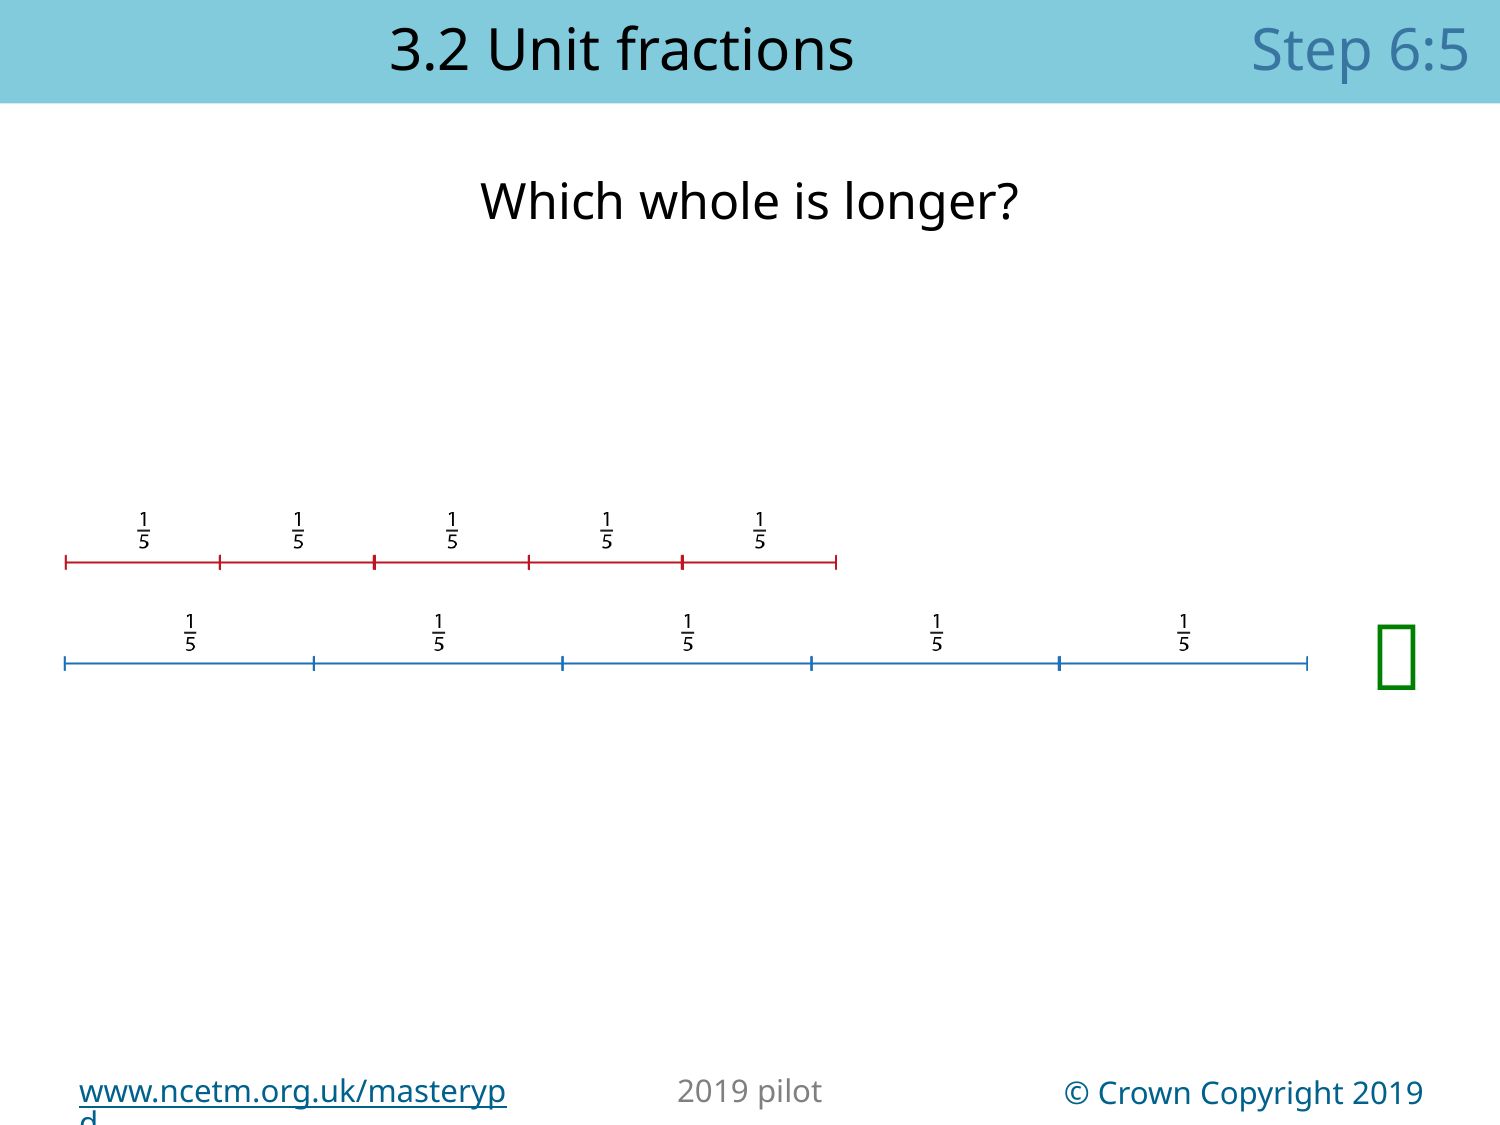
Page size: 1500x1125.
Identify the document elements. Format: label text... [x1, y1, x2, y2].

picture [63, 610, 1308, 674]
text_box  [1355, 591, 1429, 717]
list 3.2 Unit fractions Step 6:5 [0, 0, 1500, 104]
picture [64, 508, 837, 572]
text_box Which whole is longer? [192, 162, 1308, 238]
